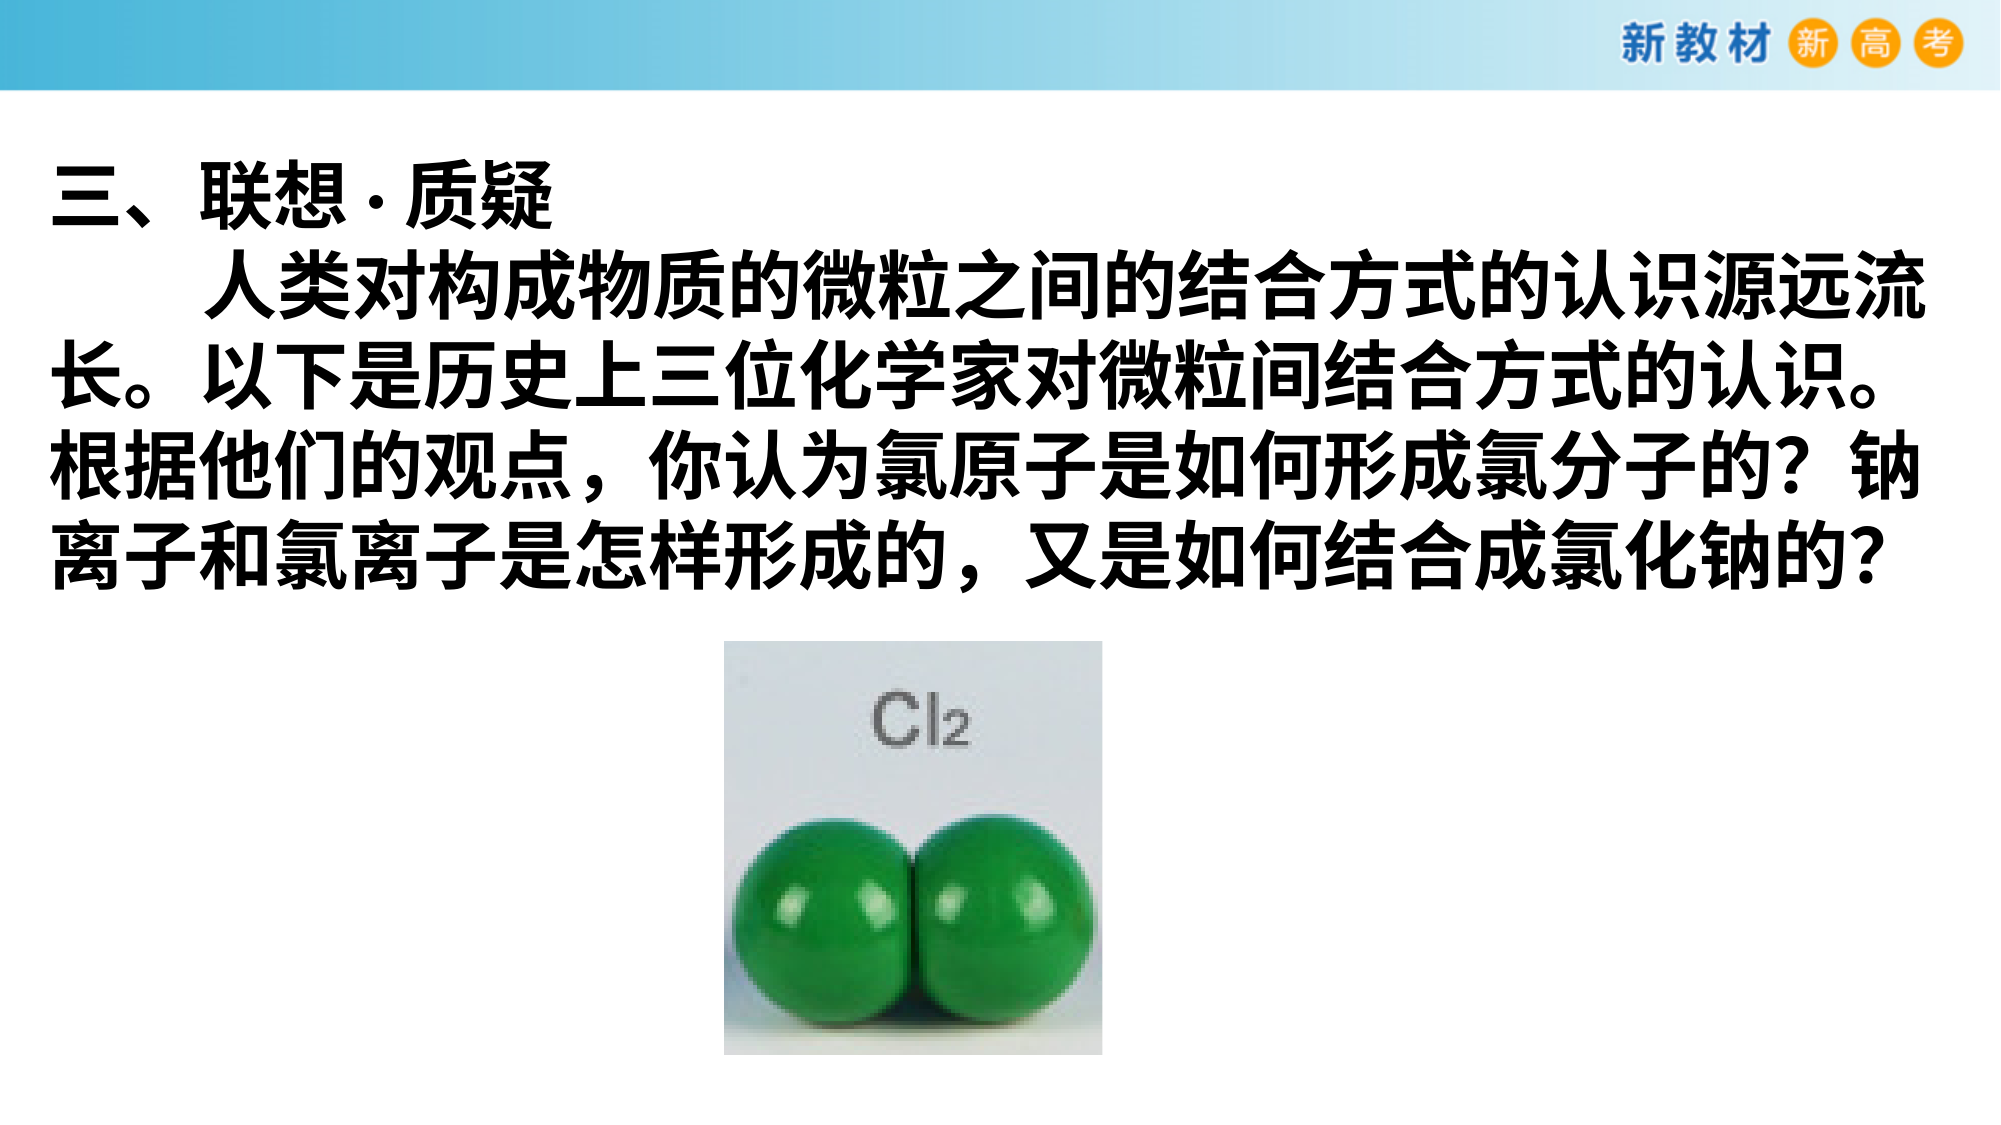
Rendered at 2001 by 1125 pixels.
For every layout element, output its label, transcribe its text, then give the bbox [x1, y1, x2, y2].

text_box 三、联想·质疑 人类对构成物质的微粒之间的结合方式的认识源远流长。以下是历史上三位化学家对微粒间结合方式的认识。根据他们的观点，你认为氯原子是如何形成氯分子的？钠离子和氯离子是怎样形成的，又是如何结合成氯化钠的？ [34, 140, 1995, 606]
title [150, 1, 1850, 108]
picture [0, 0, 2001, 1125]
